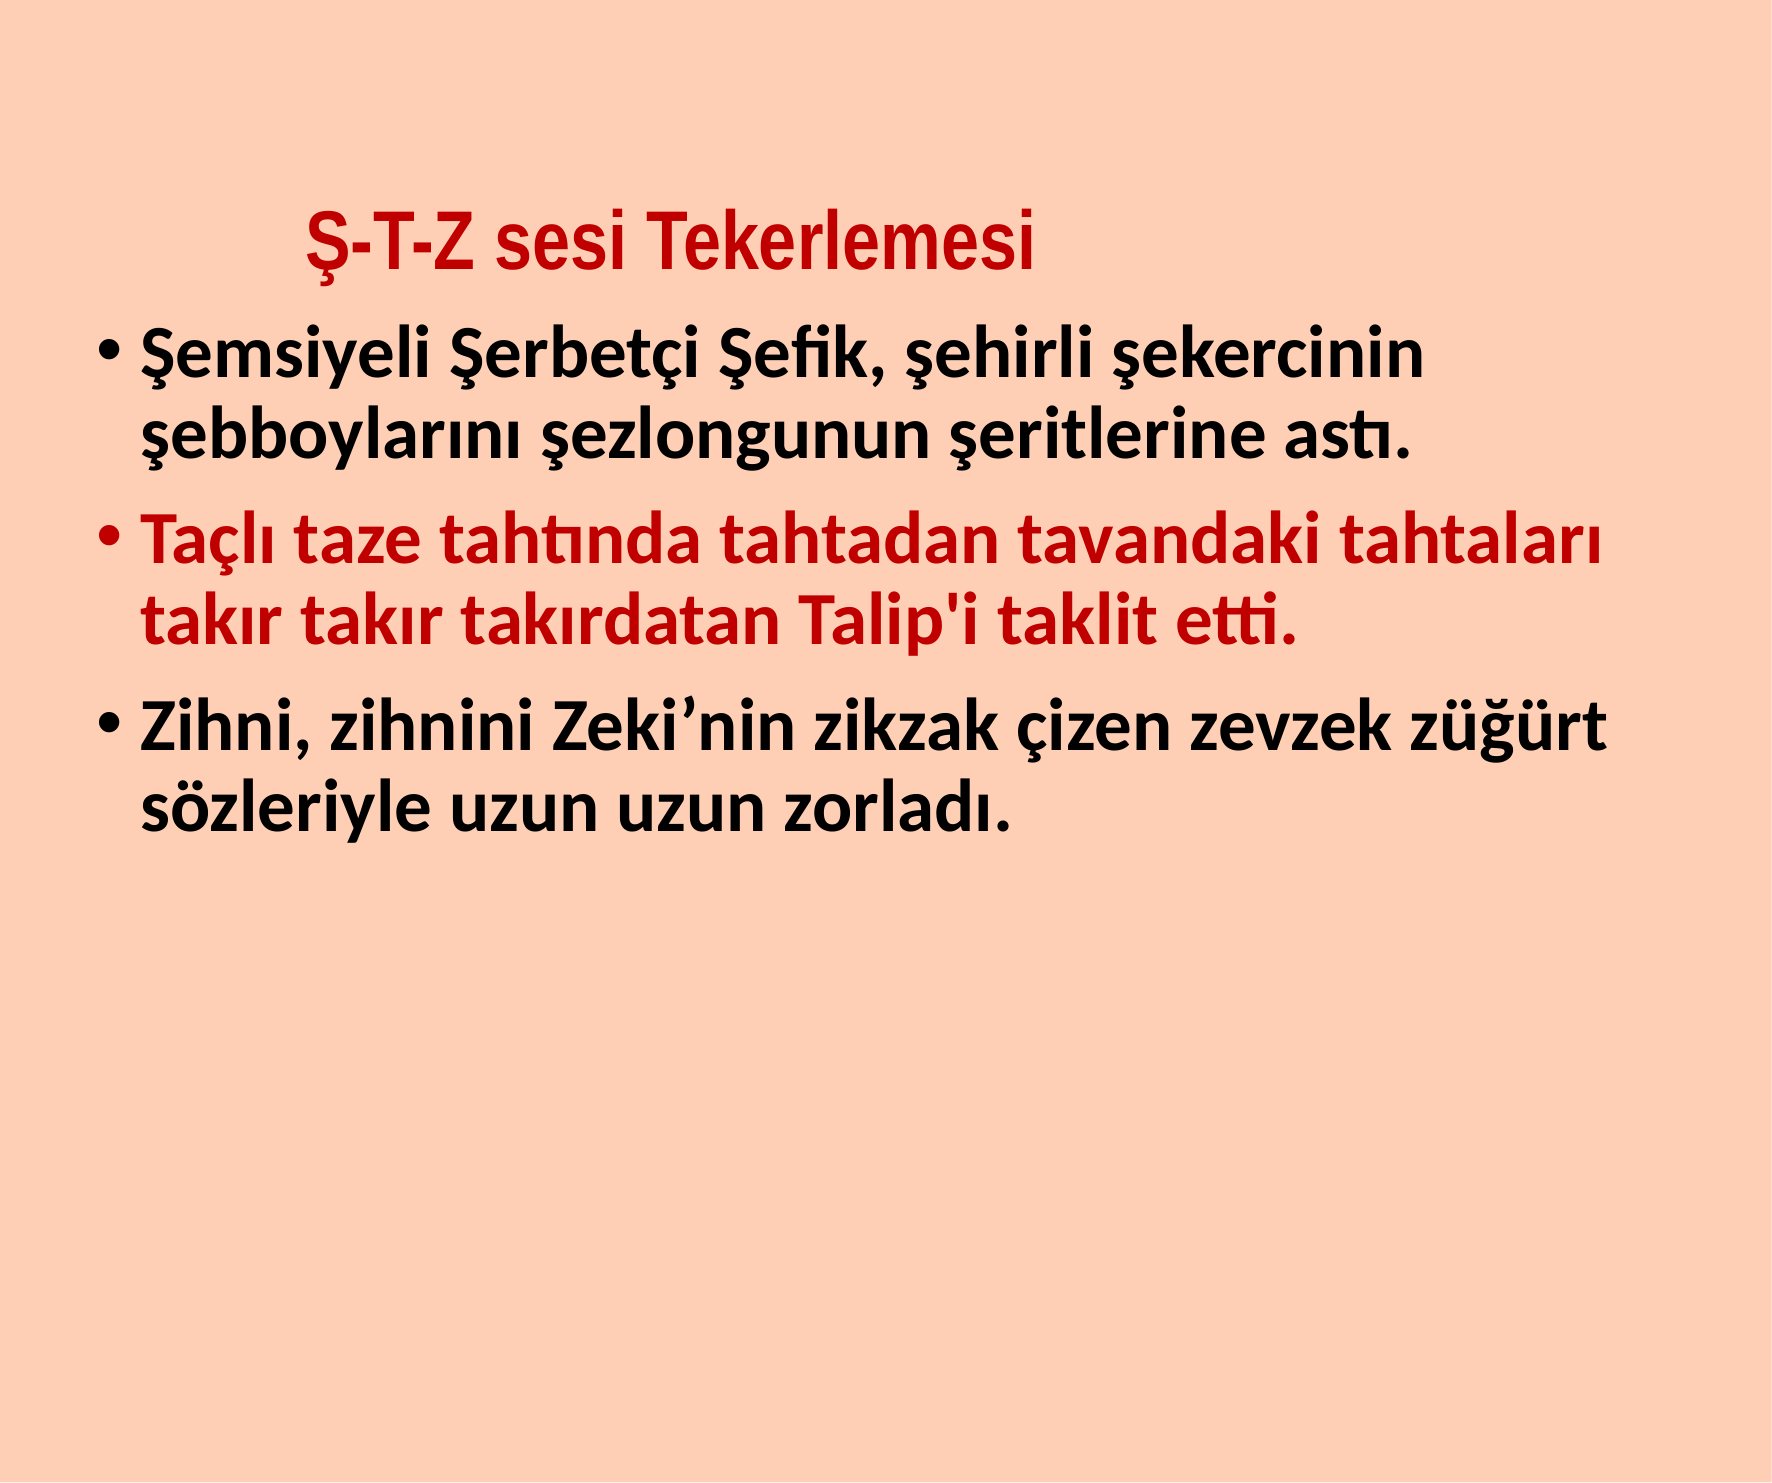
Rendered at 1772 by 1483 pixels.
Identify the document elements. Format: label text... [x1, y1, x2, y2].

list Ş-T-Z sesi Tekerlemesi Şemsiyeli Şerbetçi Şefik, şehirli şekercinin şebboylarını şezlongunun şeritlerine astı. Taçlı taze tahtında tahtadan tavandaki tahtaları takır takır takırdatan Talip'i taklit etti. Zihni, zihnini Zeki’nin zikzak çizen zevzek züğürt sözleriyle uzun uzun zorladı. [81, 190, 1719, 1131]
